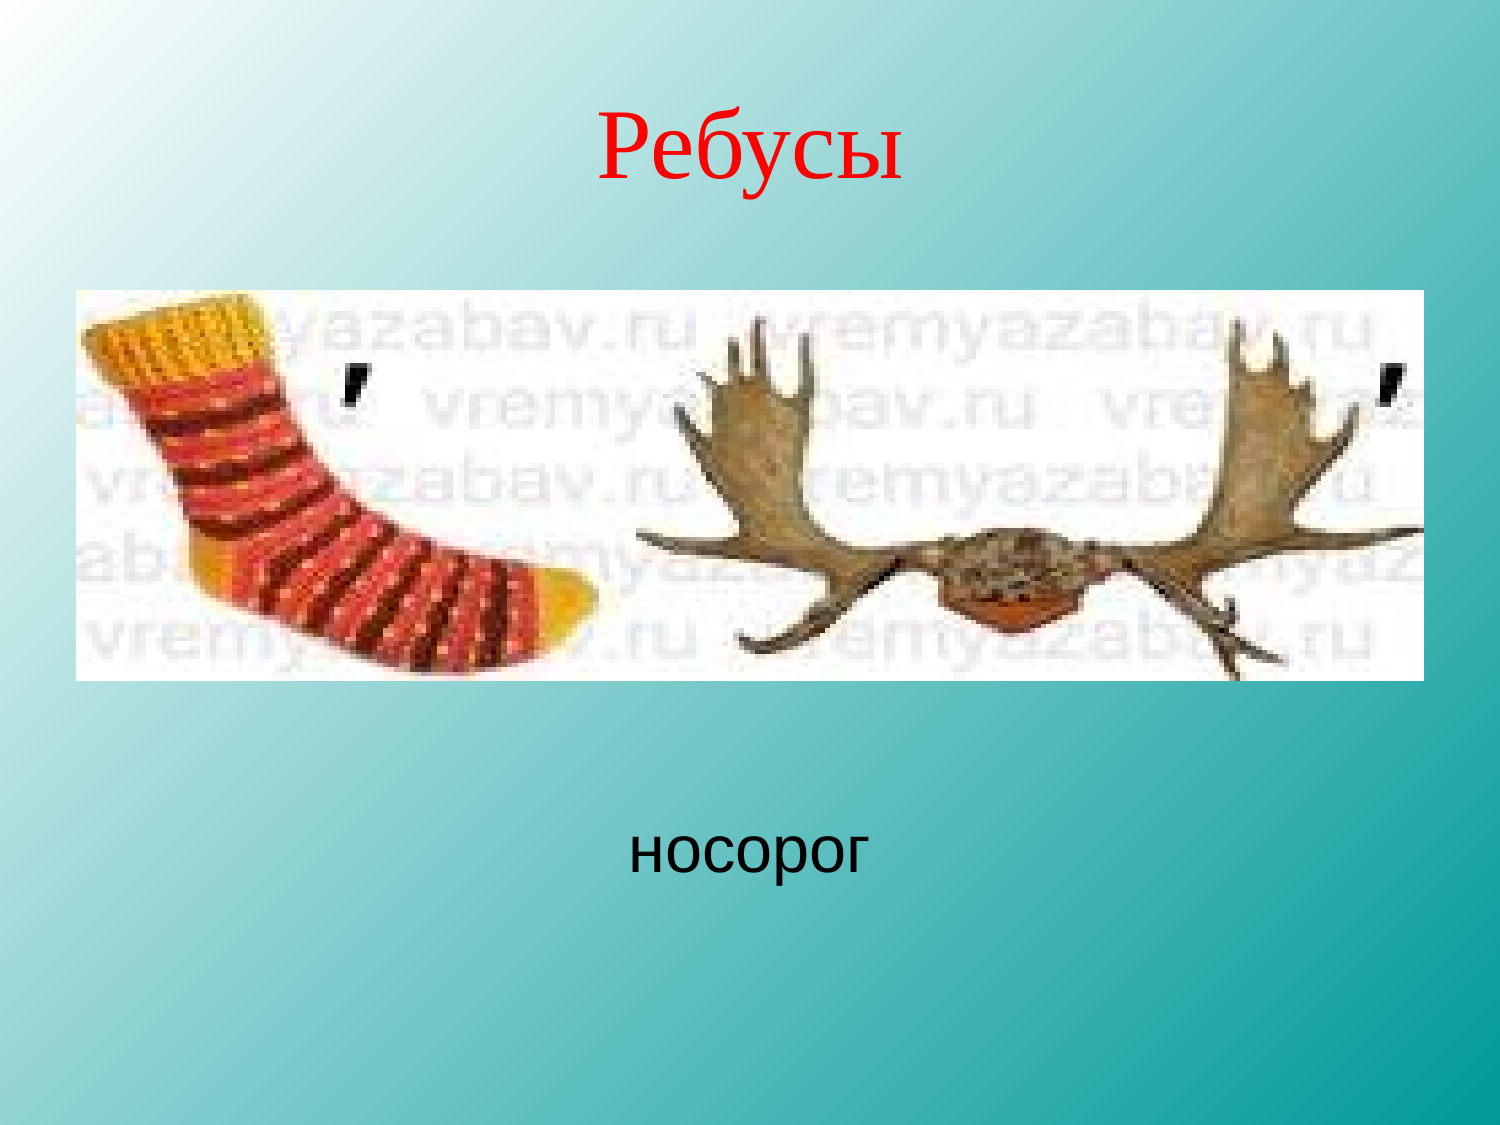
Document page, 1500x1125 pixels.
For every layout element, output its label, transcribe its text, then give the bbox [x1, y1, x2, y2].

text_box носорог [613, 798, 887, 894]
picture [76, 290, 1424, 681]
title Ребусы [74, 44, 1426, 233]
